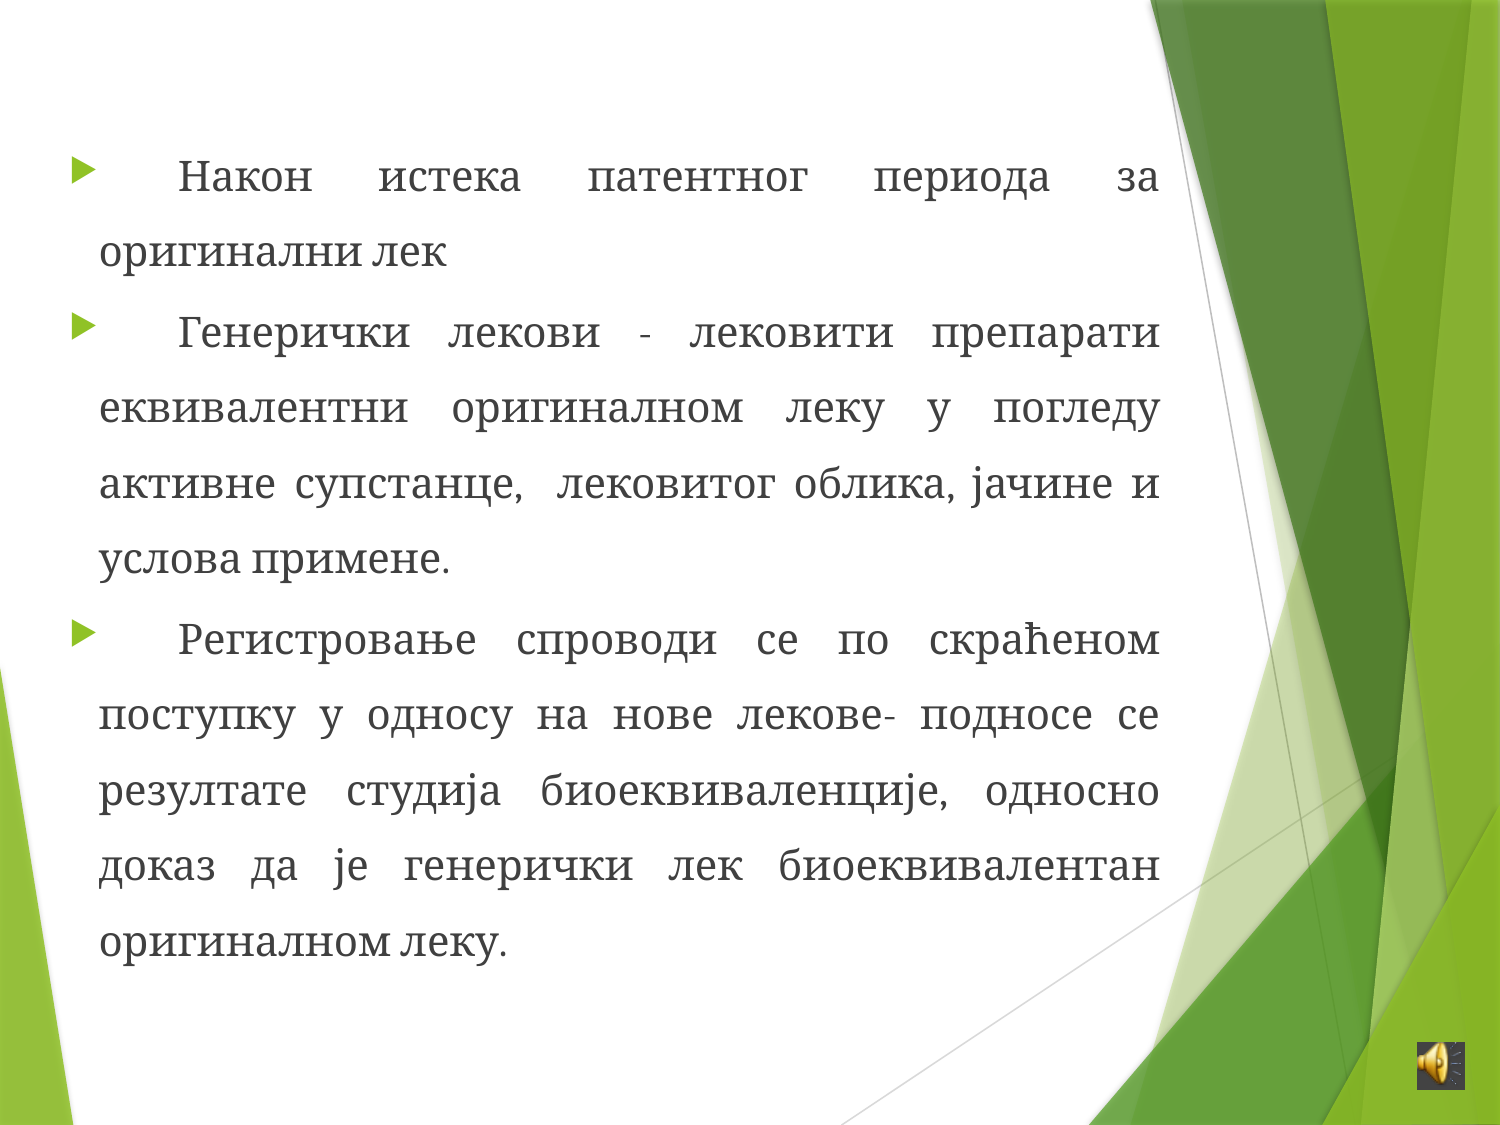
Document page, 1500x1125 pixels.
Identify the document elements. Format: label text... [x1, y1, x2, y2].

picture [1415, 1040, 1467, 1092]
list Након истека патентног периода за оригинални лек Генерички лекови - лековити препарати еквивалентни оригиналном леку у погледу активне супстанце, лековитог облика, јачине и услова примене. Регистровање спроводи се по скраћеном поступку у односу на нове лекове- подносе се резултате студија биоеквиваленције, односно доказ да је генерички лек биоеквивалентан оригиналном леку. [29, 116, 1176, 1009]
